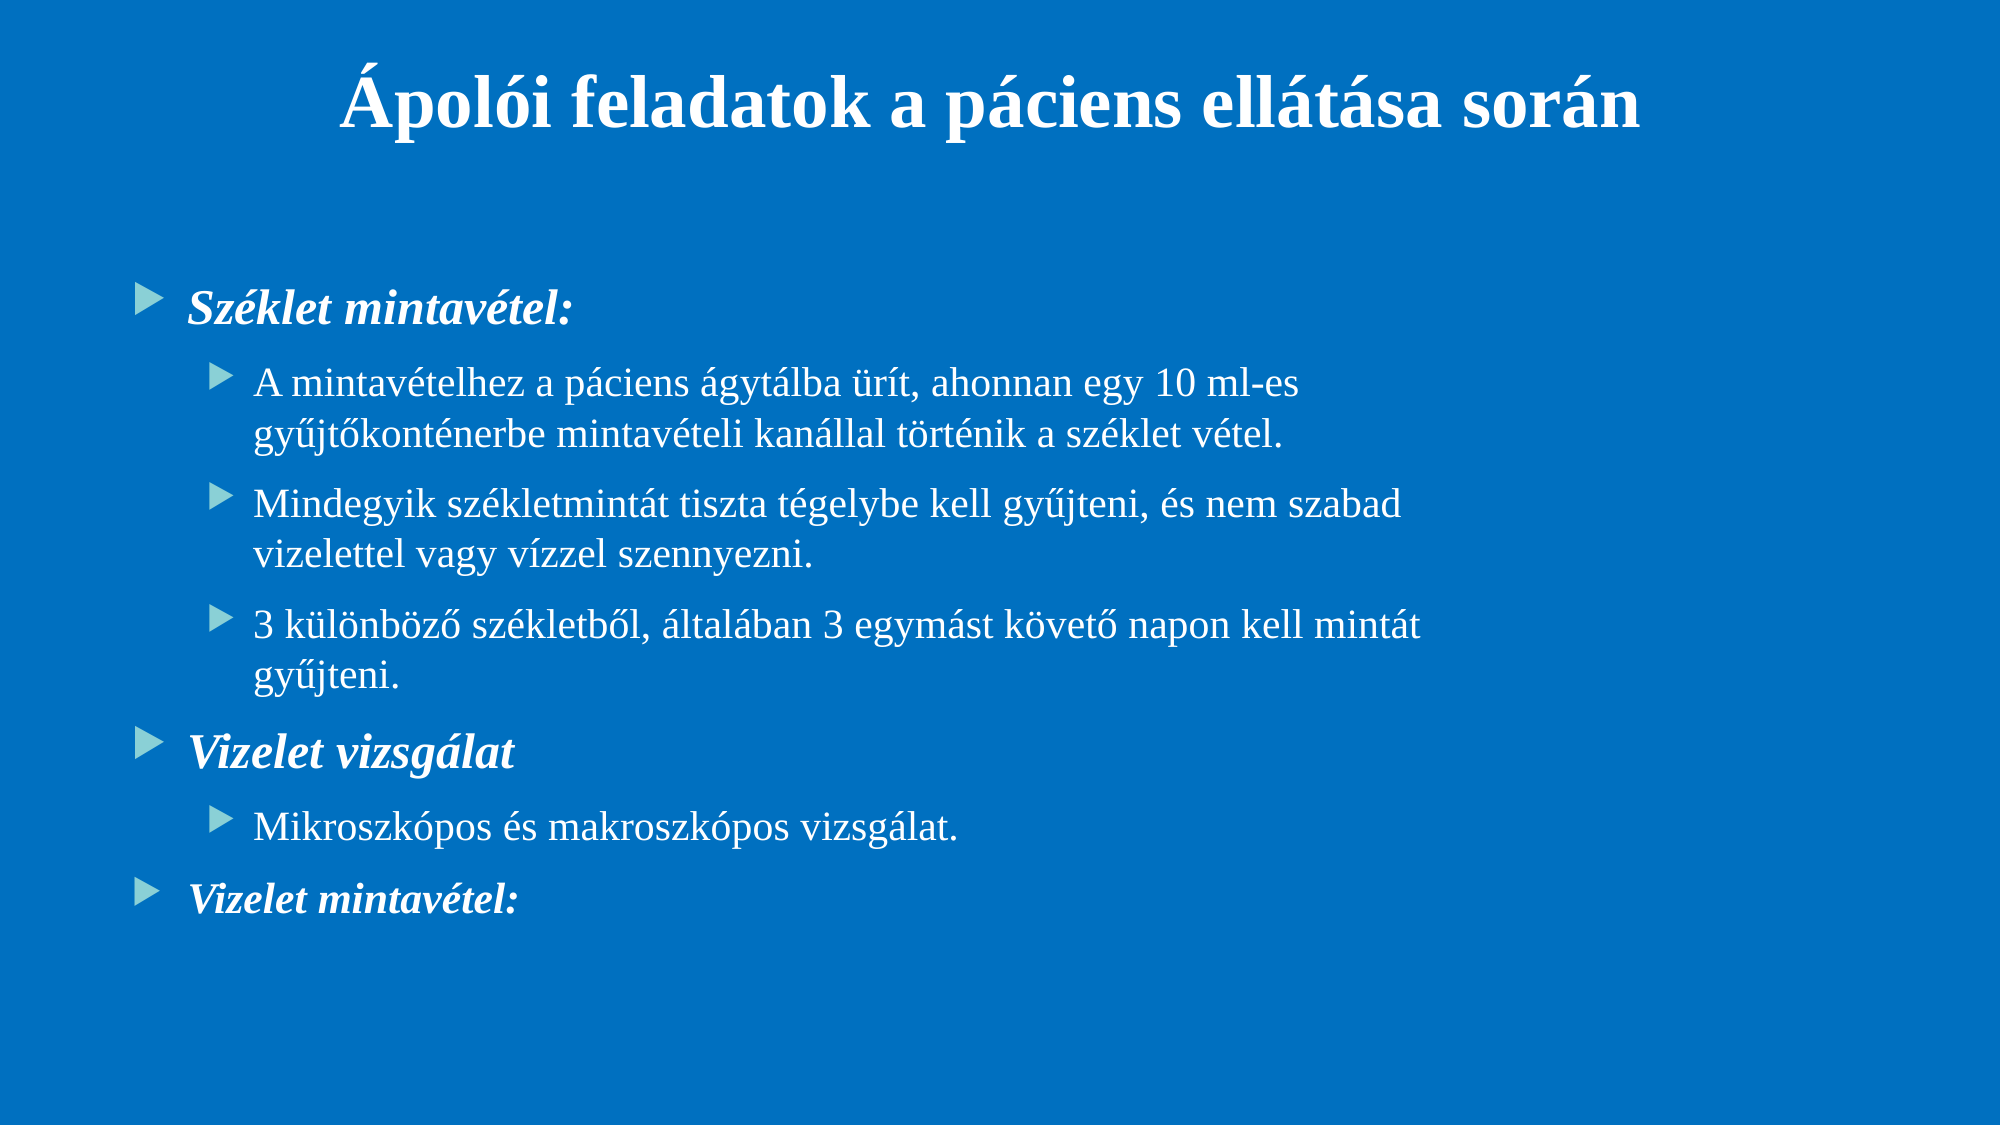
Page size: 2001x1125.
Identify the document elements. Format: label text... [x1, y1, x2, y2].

list Széklet mintavétel: A mintavételhez a páciens ágytálba ürít, ahonnan egy 10 ml-es gyűjtőkonténerbe mintavételi kanállal történik a széklet vétel. Mindegyik székletmintát tiszta tégelybe kell gyűjteni, és nem szabad vizelettel vagy vízzel szennyezni. 3 különböző székletből, általában 3 egymást követő napon kell mintát gyűjteni. Vizelet vizsgálat Mikroszkópos és makroszkópos vizsgálat. Vizelet mintavétel: [116, 266, 1467, 1064]
title Ápolói feladatok a páciens ellátása során [324, 45, 1675, 173]
